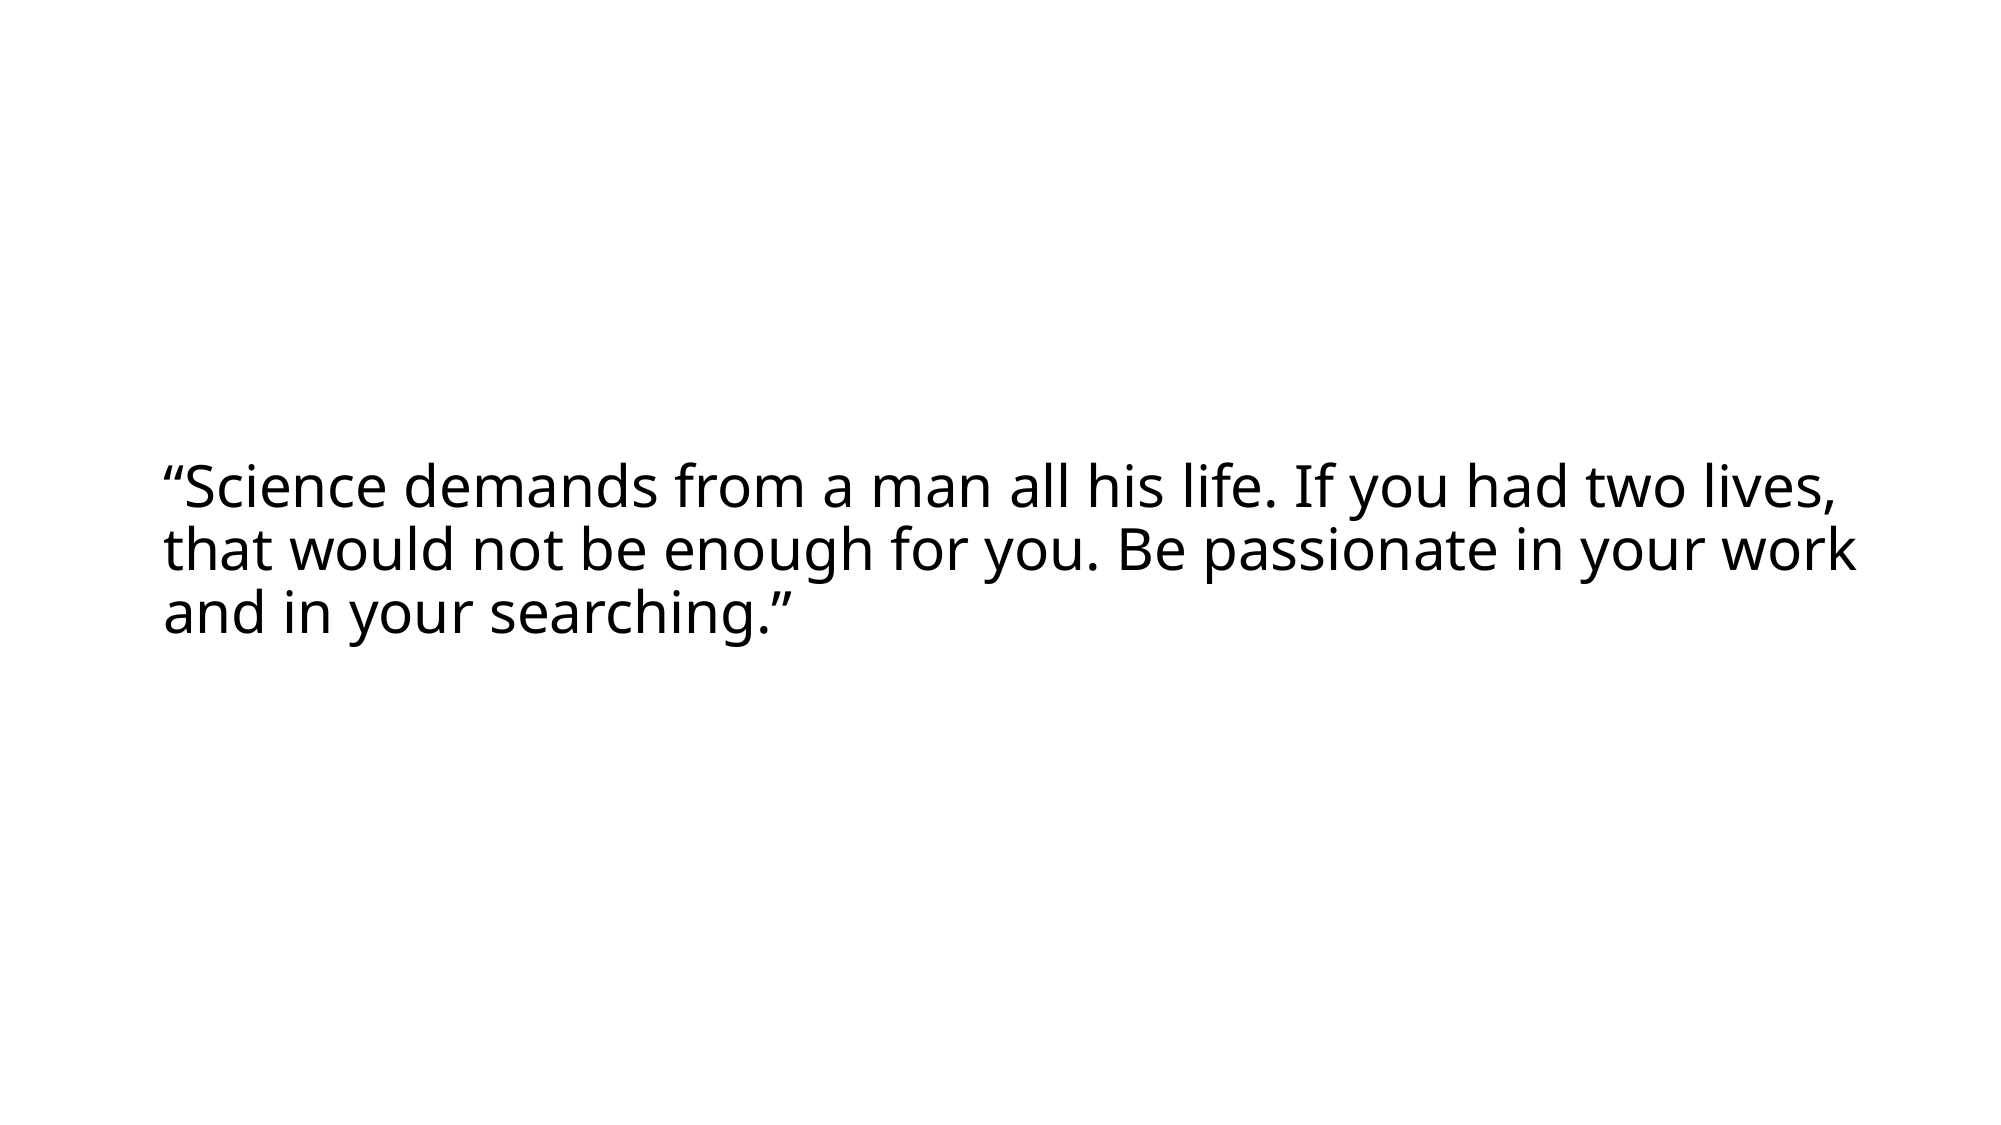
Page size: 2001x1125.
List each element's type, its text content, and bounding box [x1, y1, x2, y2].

list “Science demands from a man all his life. If you had two lives, that would not be enough for you. Be passionate in your work and in your searching.” [148, 449, 1873, 1125]
